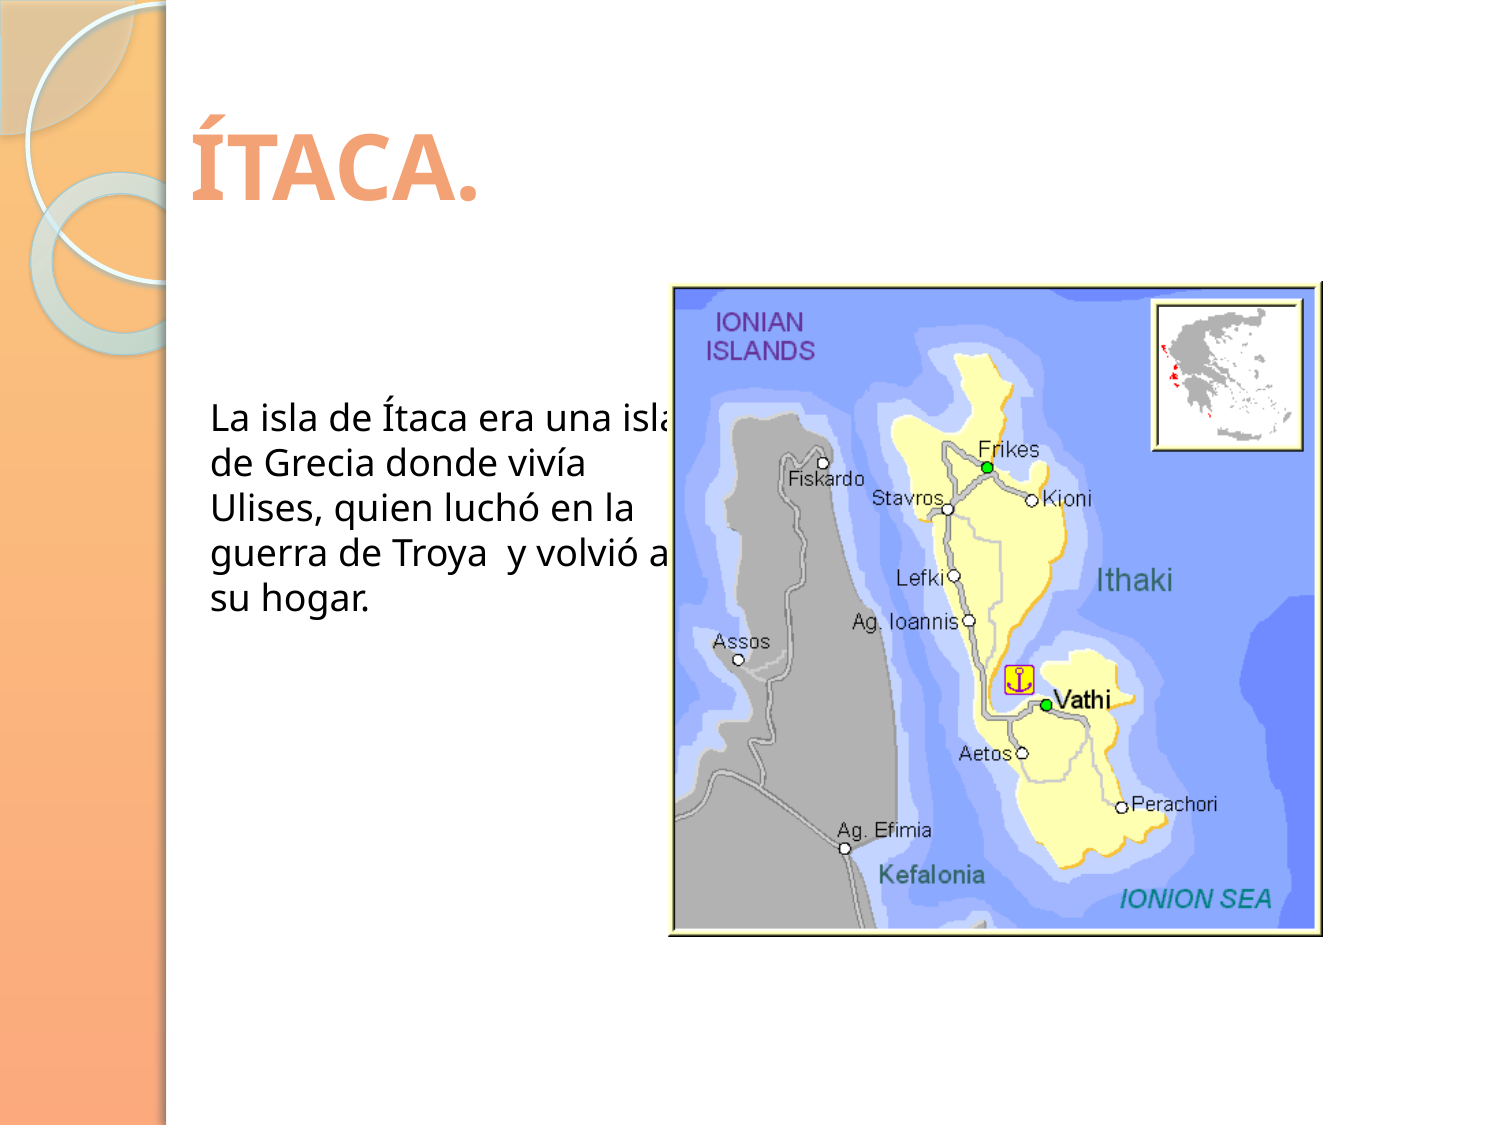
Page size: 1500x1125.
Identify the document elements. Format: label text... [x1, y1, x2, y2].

list La isla de Ítaca era una isla de Grecia donde vivía Ulises, quien luchó en la guerra de Troya y volvió a su hogar. [187, 386, 660, 680]
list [667, 280, 1324, 937]
title ÍTACA. [175, 35, 700, 227]
